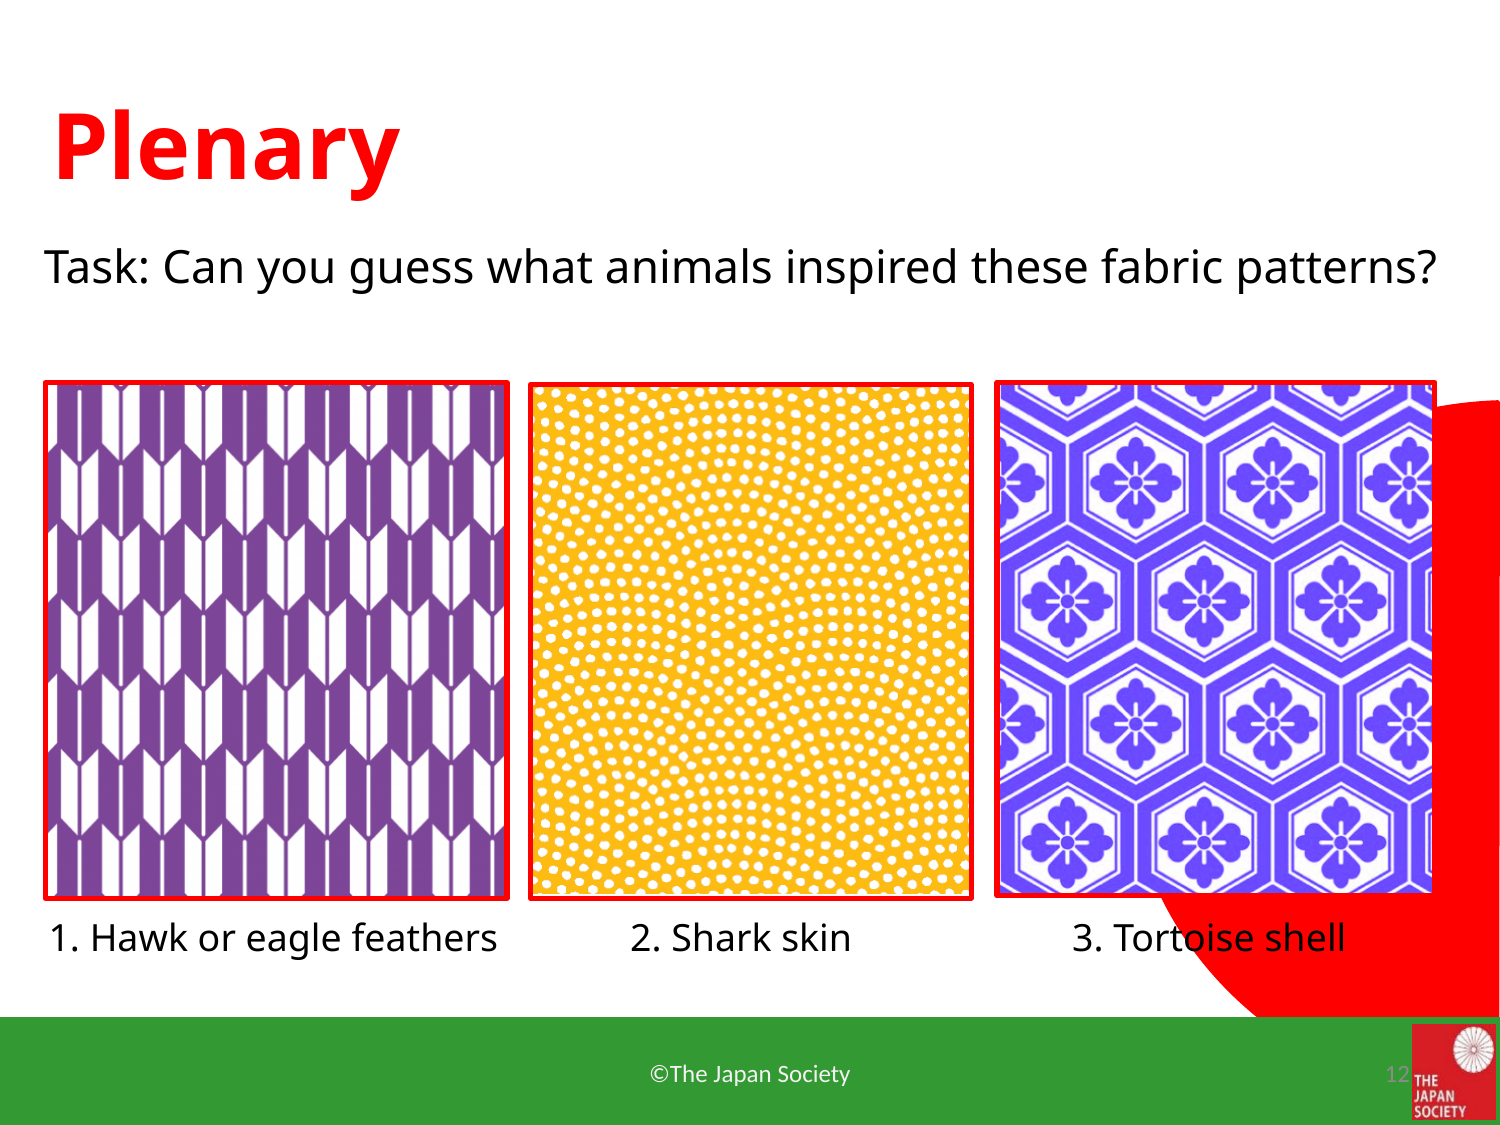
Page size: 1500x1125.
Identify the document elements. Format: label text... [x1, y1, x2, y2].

picture [999, 384, 1433, 894]
text_box 2. Shark skin [615, 906, 1008, 967]
picture [47, 385, 505, 896]
text_box 3. Tortoise shell [1057, 906, 1450, 967]
text_box Plenary [36, 80, 1118, 206]
text_box Task: Can you guess what animals inspired these fabric patterns? [28, 230, 1500, 301]
picture [532, 387, 969, 896]
picture [1412, 1024, 1496, 1120]
text_box 1. Hawk or eagle feathers [33, 906, 523, 967]
